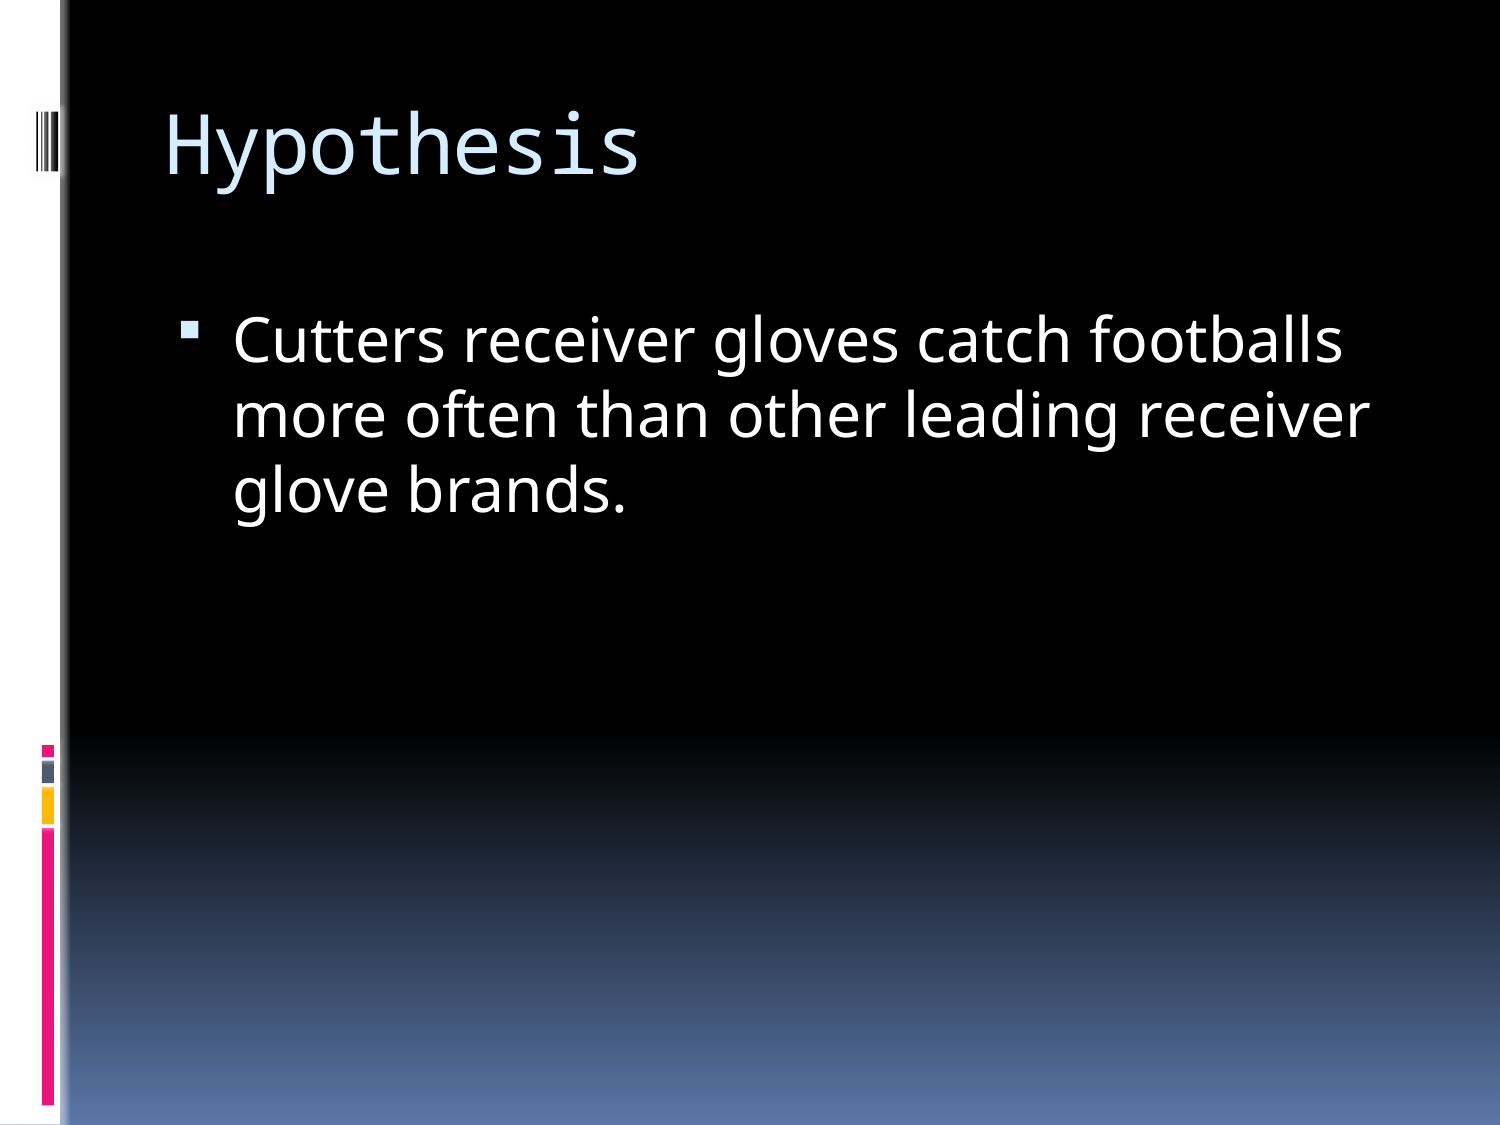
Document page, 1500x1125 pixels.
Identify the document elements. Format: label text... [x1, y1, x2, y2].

title Hypothesis [150, 83, 1425, 234]
list Cutters receiver gloves catch footballs more often than other leading receiver glove brands. [150, 292, 1425, 1043]
